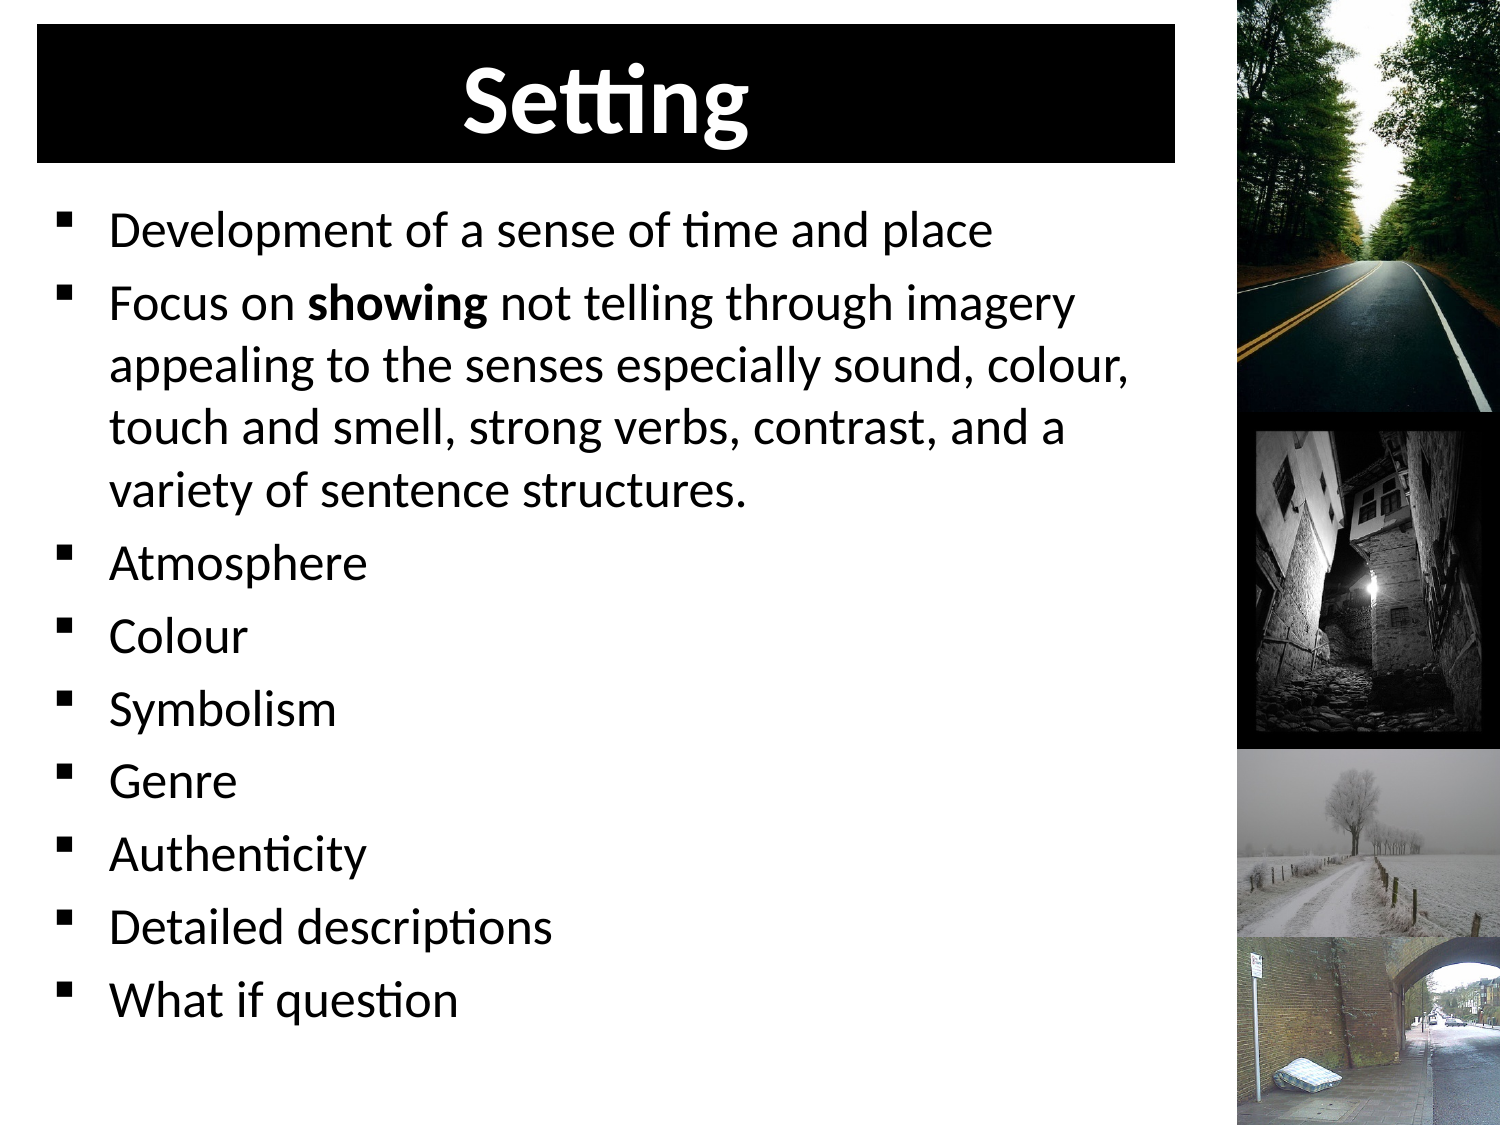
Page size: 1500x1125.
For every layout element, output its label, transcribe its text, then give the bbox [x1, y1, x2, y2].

title Setting [37, 24, 1175, 163]
picture [1237, 0, 1500, 1125]
list Development of a sense of time and place Focus on showing not telling through imagery appealing to the senses especially sound, colour, touch and smell, strong verbs, contrast, and a variety of sentence structures. Atmosphere Colour Symbolism Genre Authenticity Detailed descriptions What if question [37, 187, 1175, 1075]
